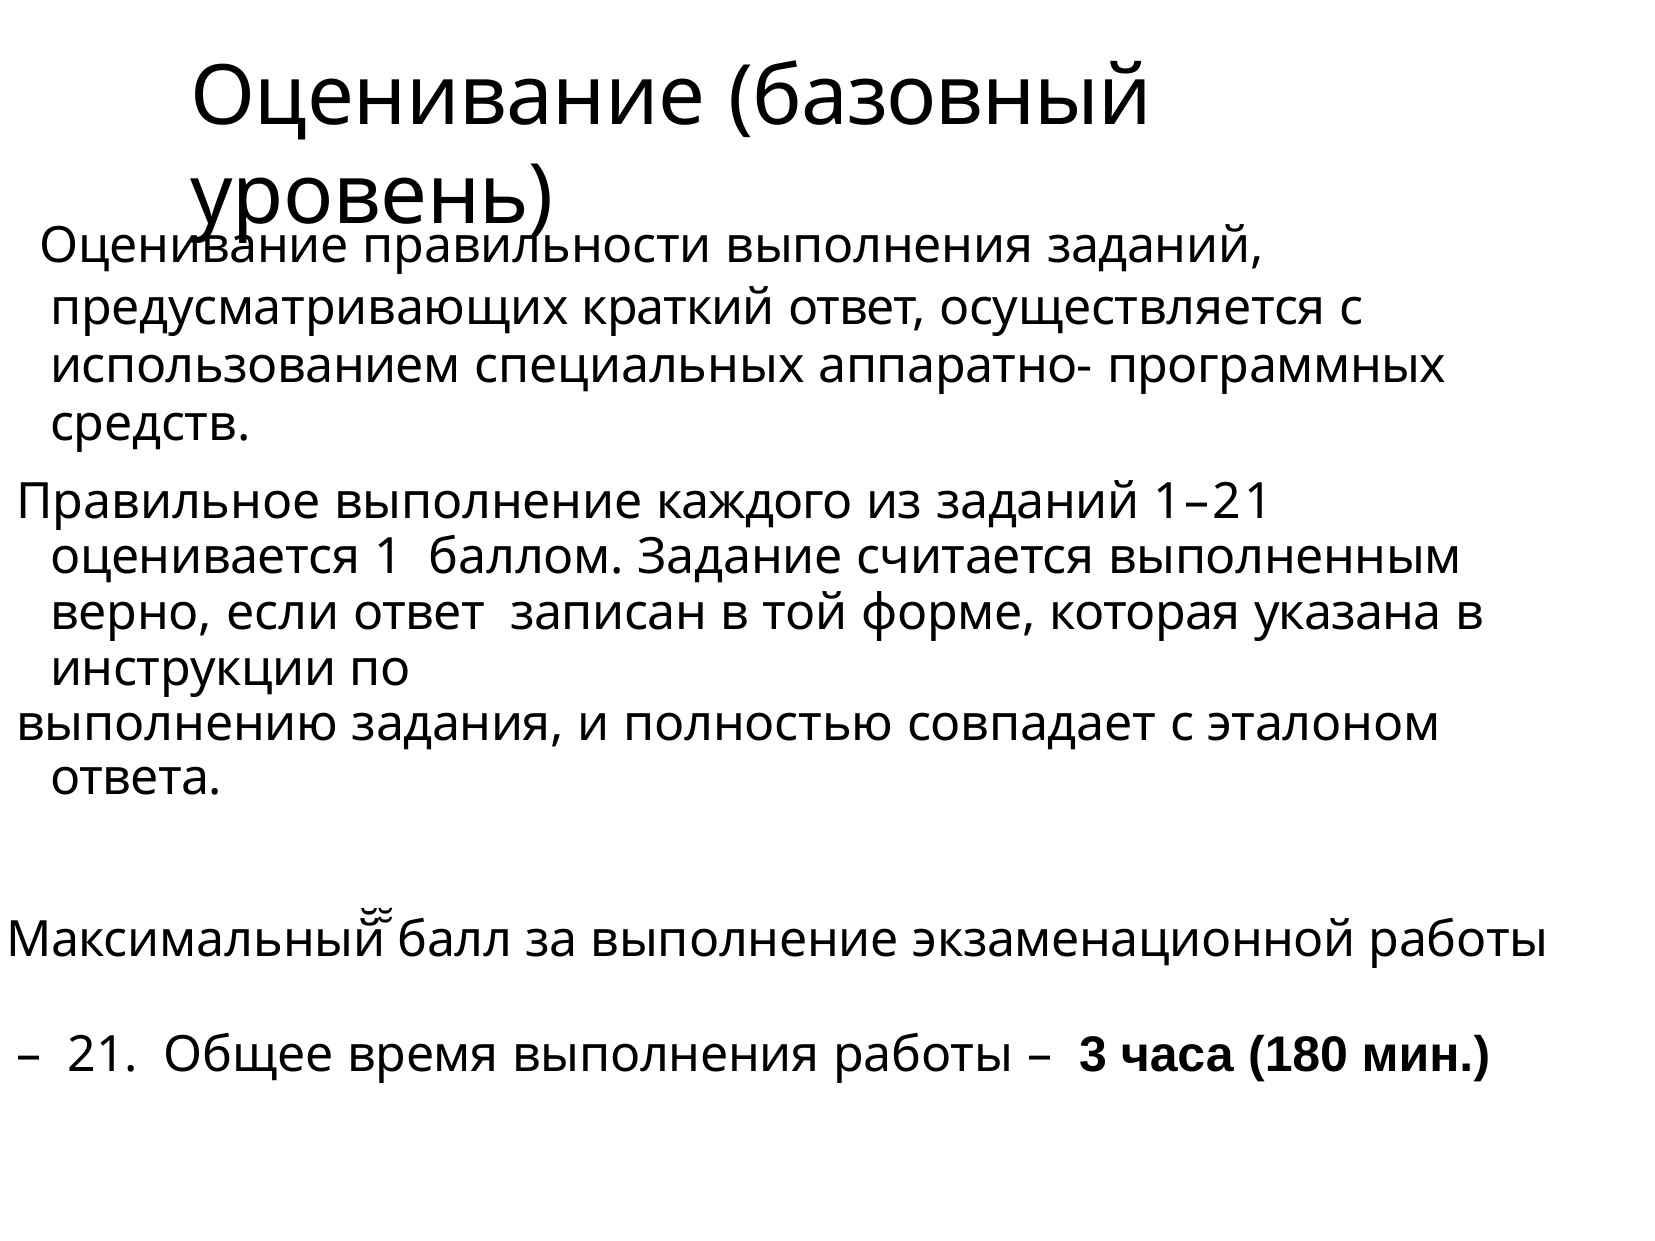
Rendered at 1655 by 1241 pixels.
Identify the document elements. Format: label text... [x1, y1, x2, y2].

text_box Оценивание правильности выполнения заданий, предусматривающих краткий ответ, осуществляется с использованием специальных аппаратно- программных средств. Правильное выполнение каждого из заданий 1–21 оценивается 1 баллом. Задание считается выполненным верно, если ответ записан в той форме, которая указана в инструкции по выполнению задания, и полностью совпадает с эталоном ответа. Максимальный̆̆̆ балл за выполнение экзаменационной работы – 21. Общее время выполнения работы – 3 часа (180 мин.) [6, 207, 1606, 1082]
title Оценивание (базовный уровень) [188, 38, 1458, 207]
